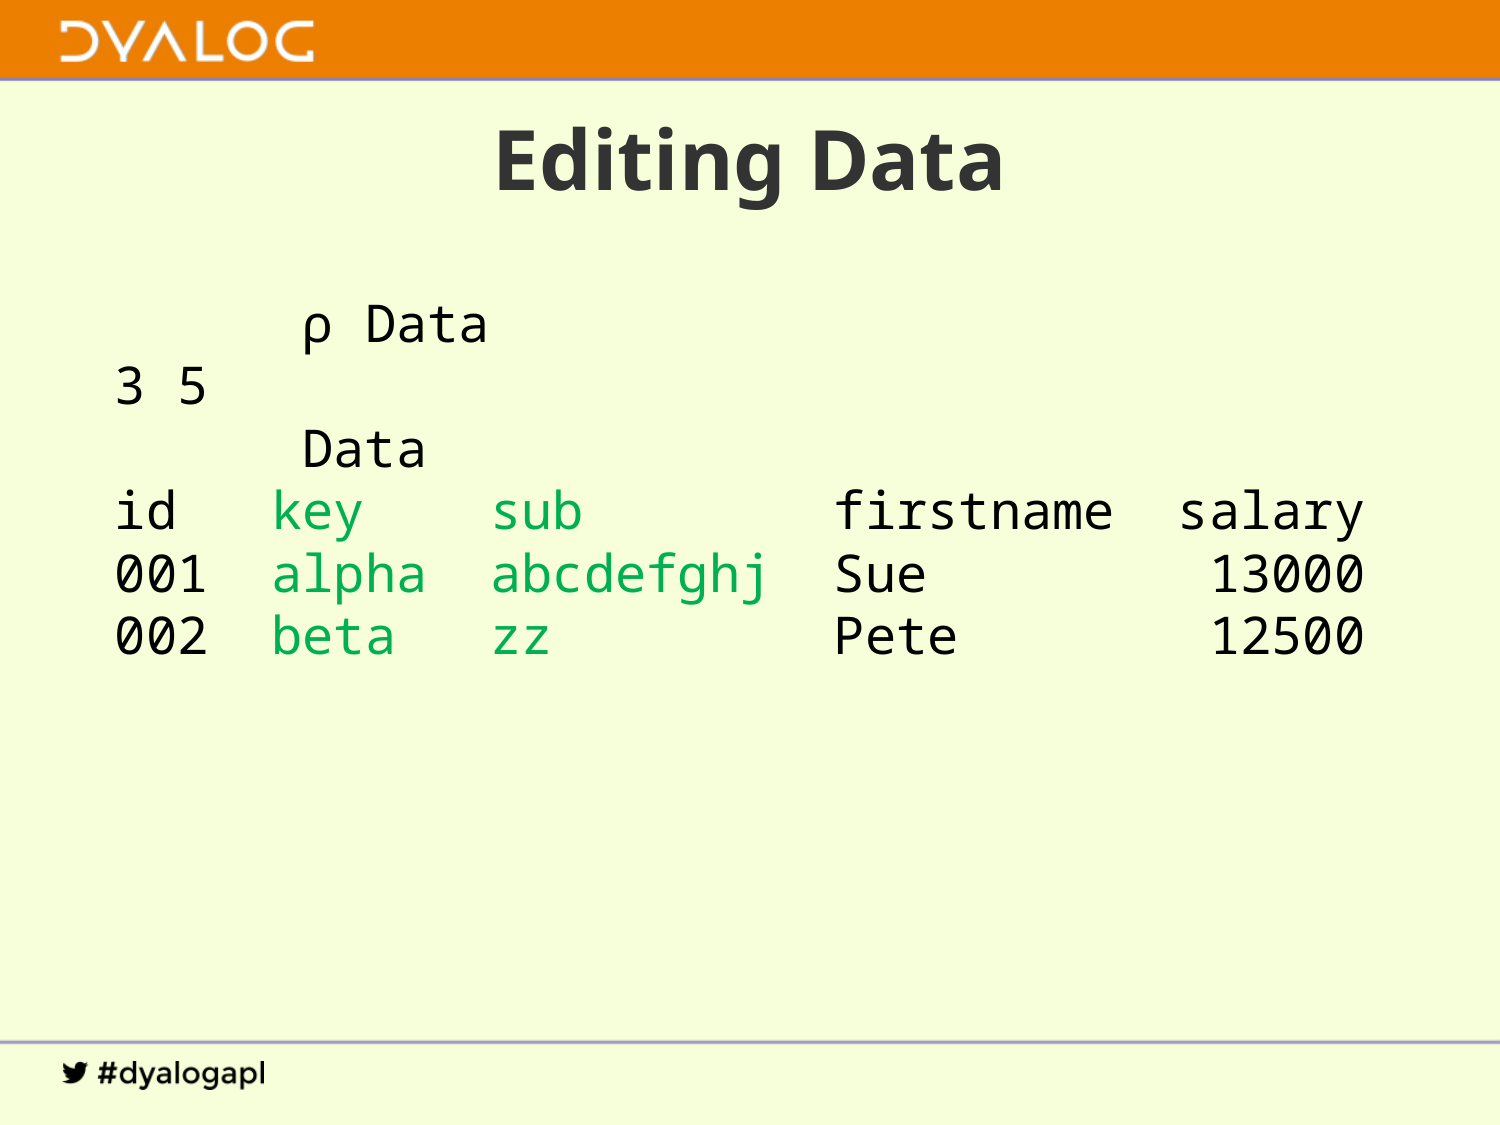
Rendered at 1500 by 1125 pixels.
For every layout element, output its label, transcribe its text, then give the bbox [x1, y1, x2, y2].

subtitle ⍴ Data 3 5 Data id key sub firstname salary 001 alpha abcdefghj Sue 13000 002 beta zz Pete 12500 [100, 282, 1412, 587]
picture [0, 0, 1500, 1125]
title Editing Data [112, 99, 1388, 268]
